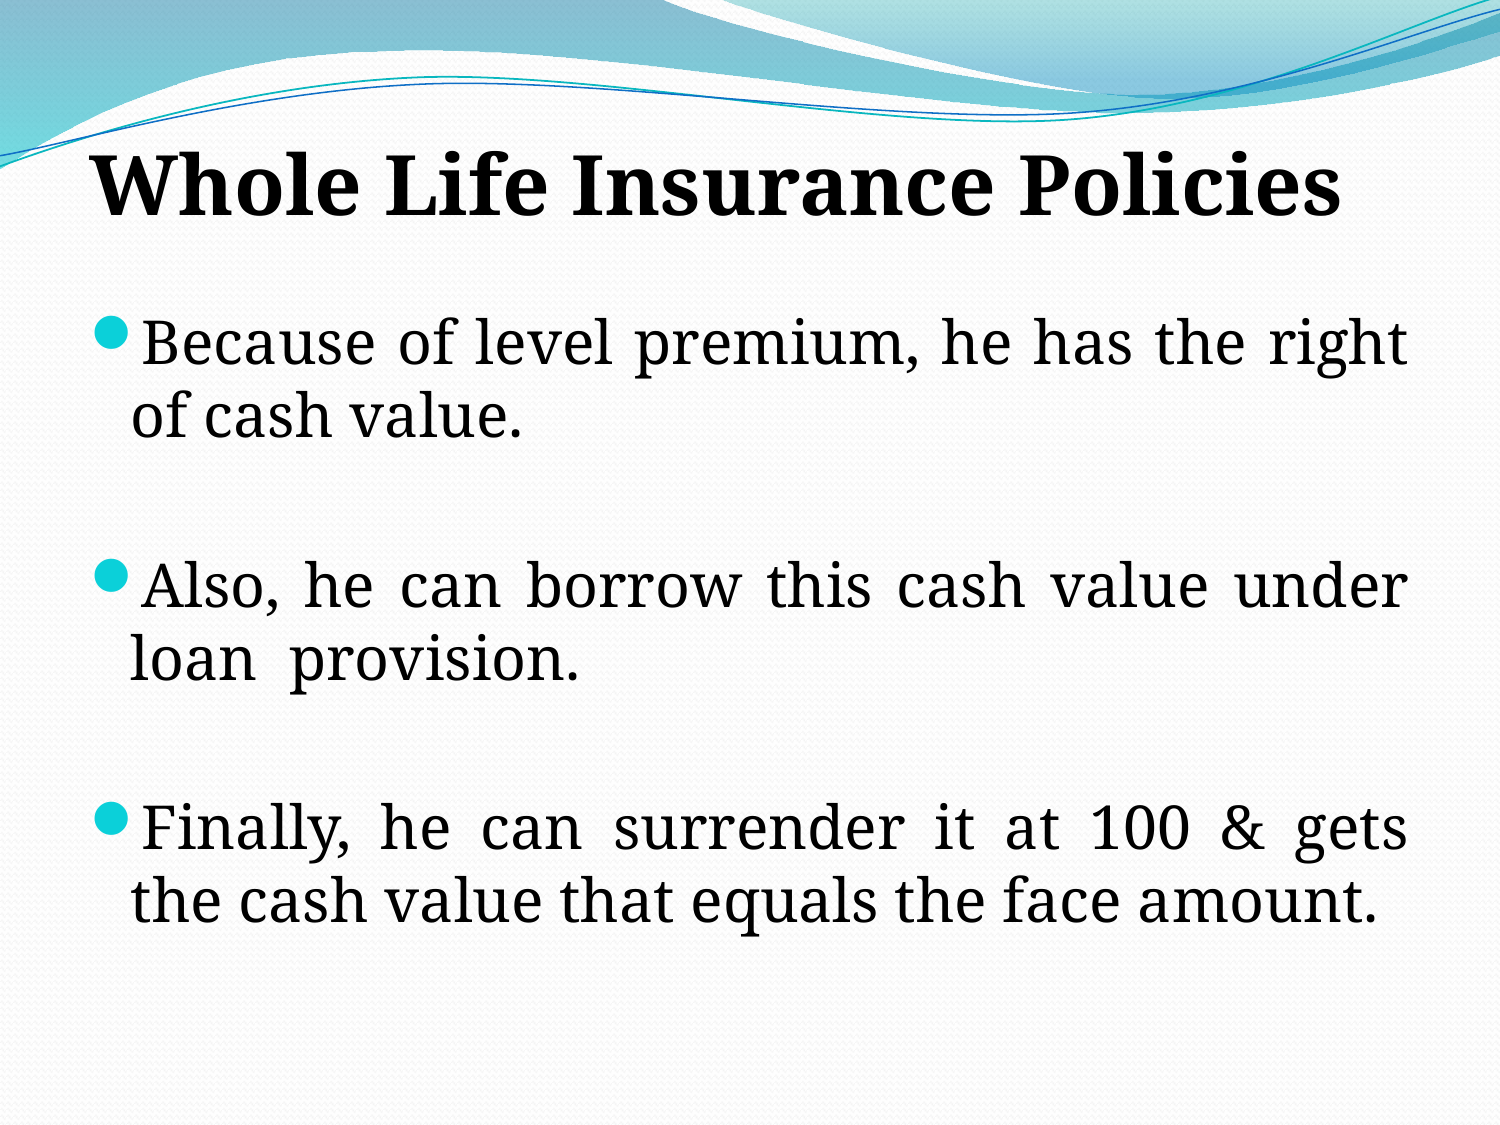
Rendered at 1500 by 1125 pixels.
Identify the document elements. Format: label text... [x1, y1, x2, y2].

list Whole Life Insurance Policies Because of level premium, he has the right of cash value. Also, he can borrow this cash value under loan provision. Finally, he can surrender it at 100 & gets the cash value that equals the face amount. [75, 125, 1425, 1038]
title [75, 87, 1425, 125]
